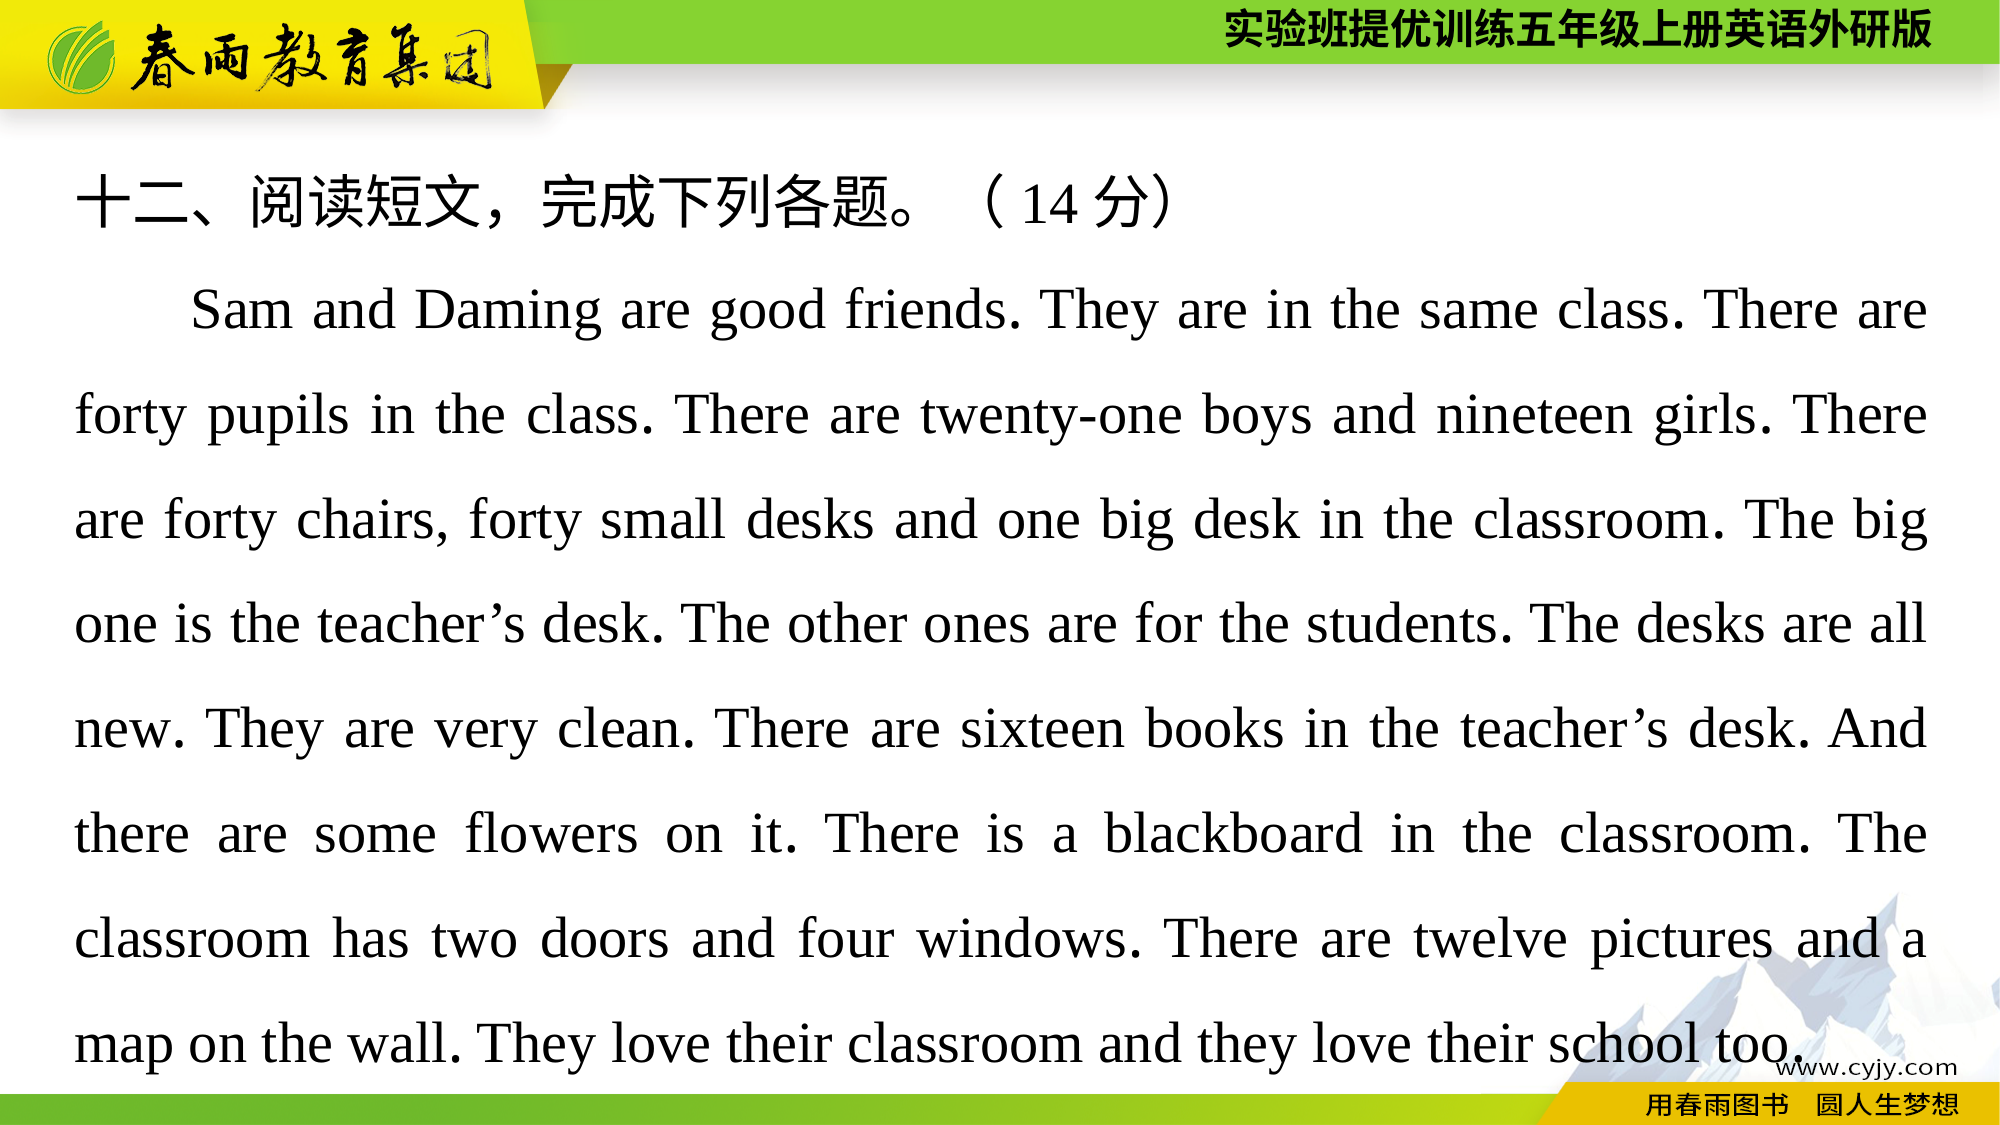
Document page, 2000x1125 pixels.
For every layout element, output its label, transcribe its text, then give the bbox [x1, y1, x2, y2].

picture [0, 0, 2000, 1125]
list 十二、阅读短文，完成下列各题。（14分） Sam and Daming are good friends. They are in the same class. There are forty pupils in the class. There are twenty-one boys and nineteen girls. There are forty chairs, forty small desks and one big desk in the classroom. The big one is the teacher’s desk. The other ones are for the students. The desks are all new. They are very clean. There are sixteen books in the teacher’s desk. And there are some flowers on it. There is a blackboard in the classroom. The classroom has two doors and four windows. There are twelve pictures and a map on the wall. They love their classroom and they love their school too. [59, 122, 1944, 1079]
